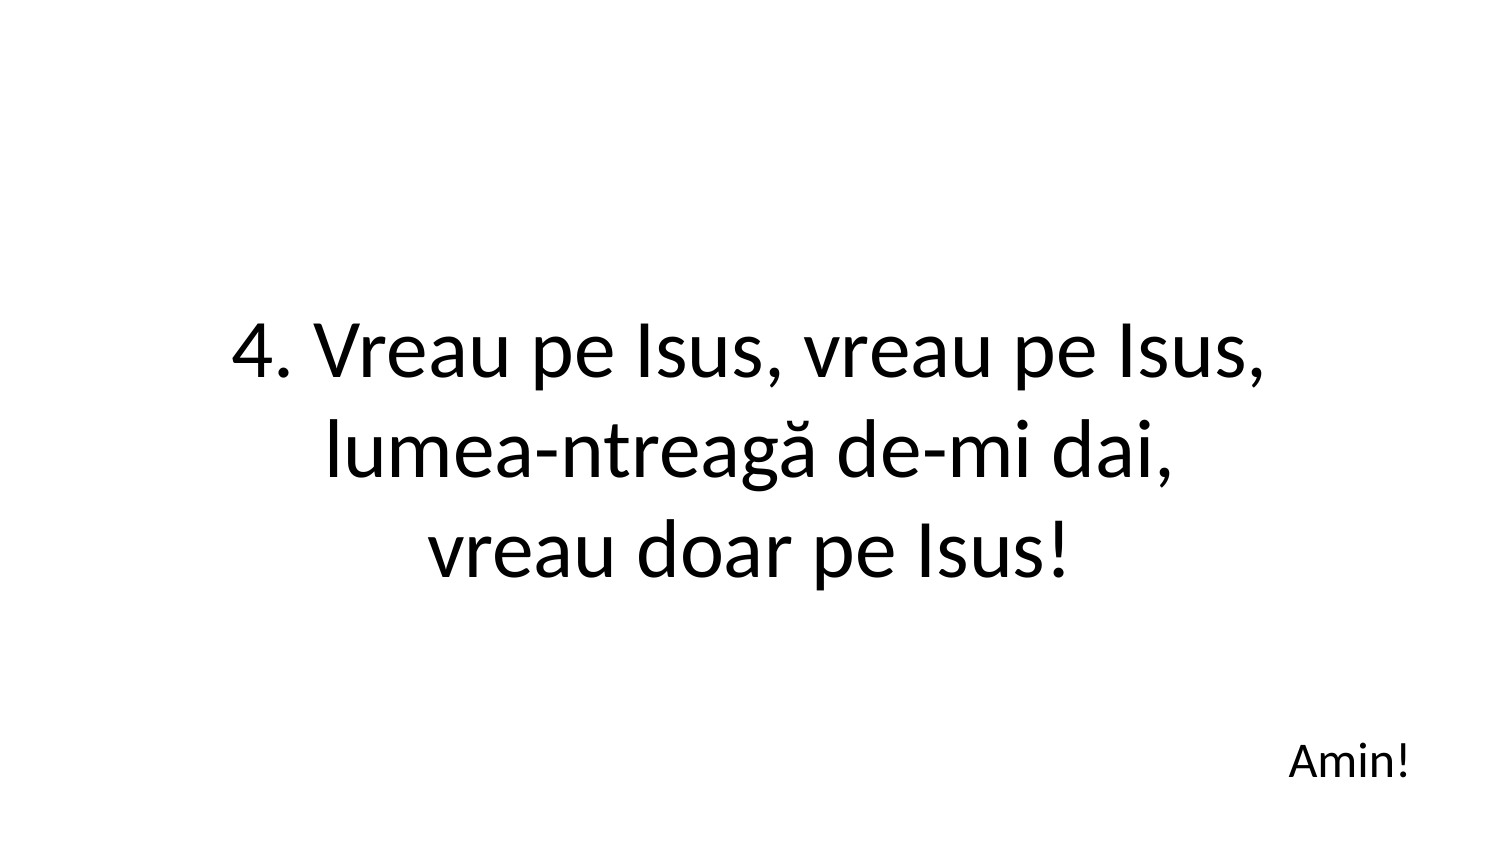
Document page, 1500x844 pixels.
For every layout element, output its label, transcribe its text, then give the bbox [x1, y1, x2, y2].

text_box 4. Vreau pe Isus, vreau pe Isus, lumea-ntreagă de-mi dai, vreau doar pe Isus! [216, 242, 1284, 602]
text_box Amin! [1273, 674, 1427, 795]
